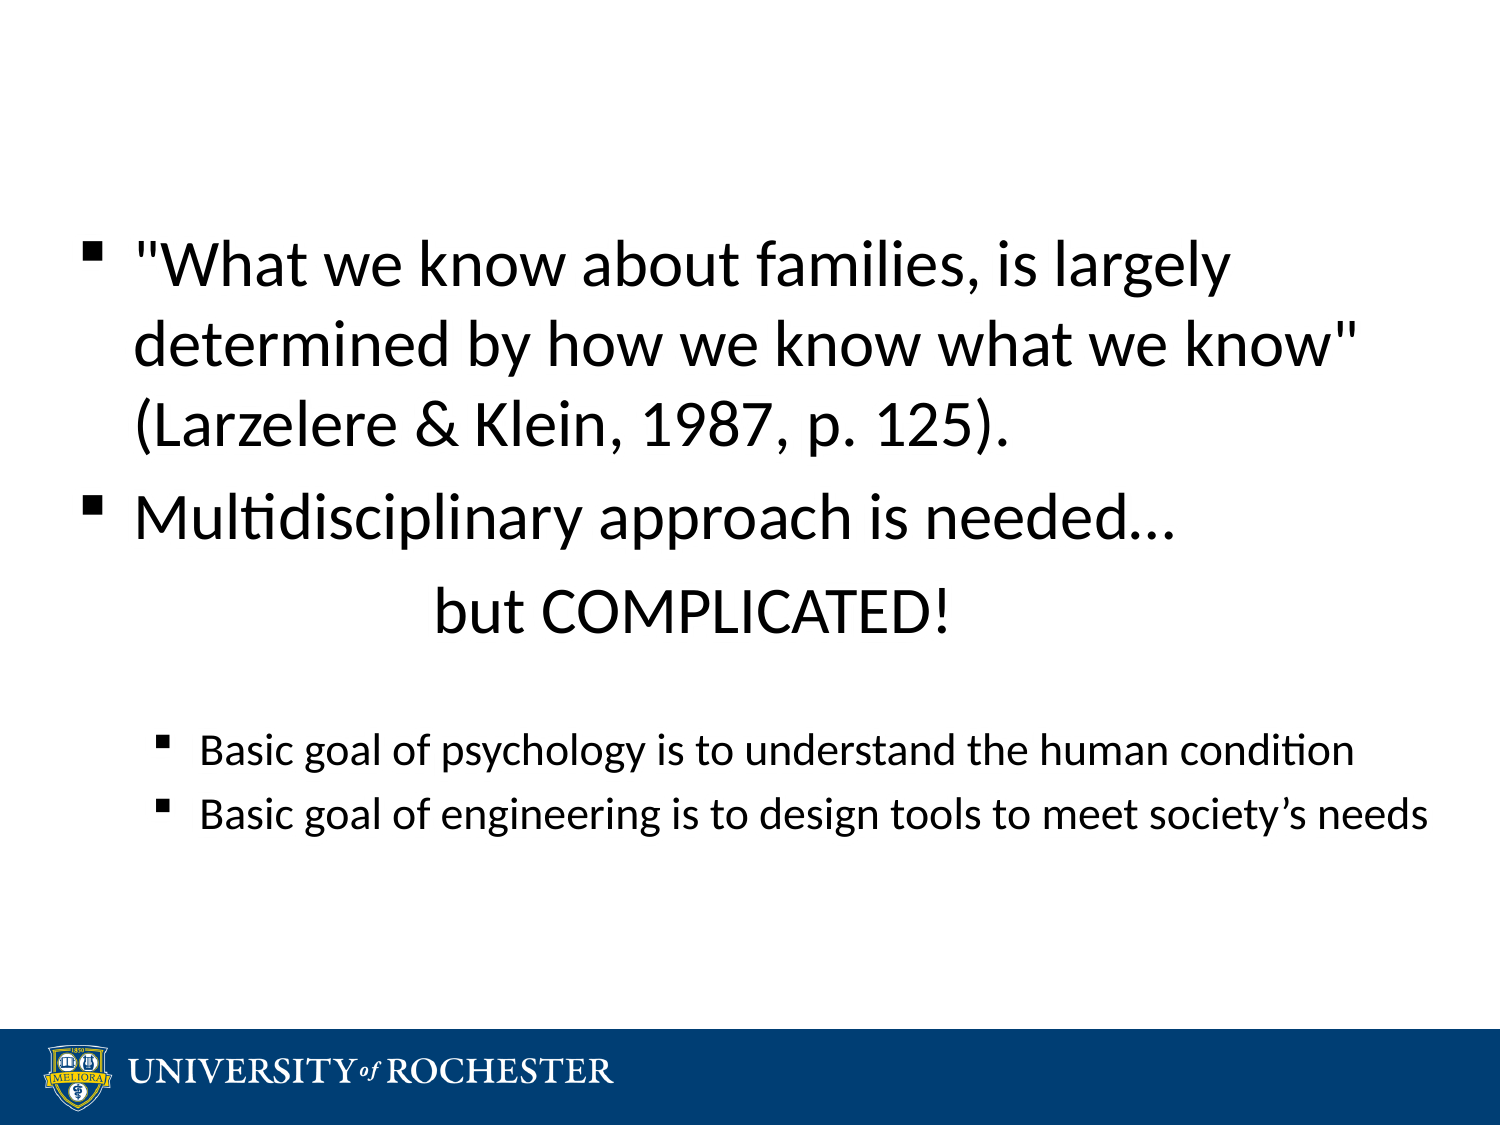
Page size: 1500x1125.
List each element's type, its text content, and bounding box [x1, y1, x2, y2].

list "What we know about families, is largely determined by how we know what we know" (Larzelere & Klein, 1987, p. 125). Multidisciplinary approach is needed… but COMPLICATED! Basic goal of psychology is to understand the human condition Basic goal of engineering is to design tools to meet society’s needs [62, 212, 1463, 951]
picture [0, 1029, 1500, 1125]
